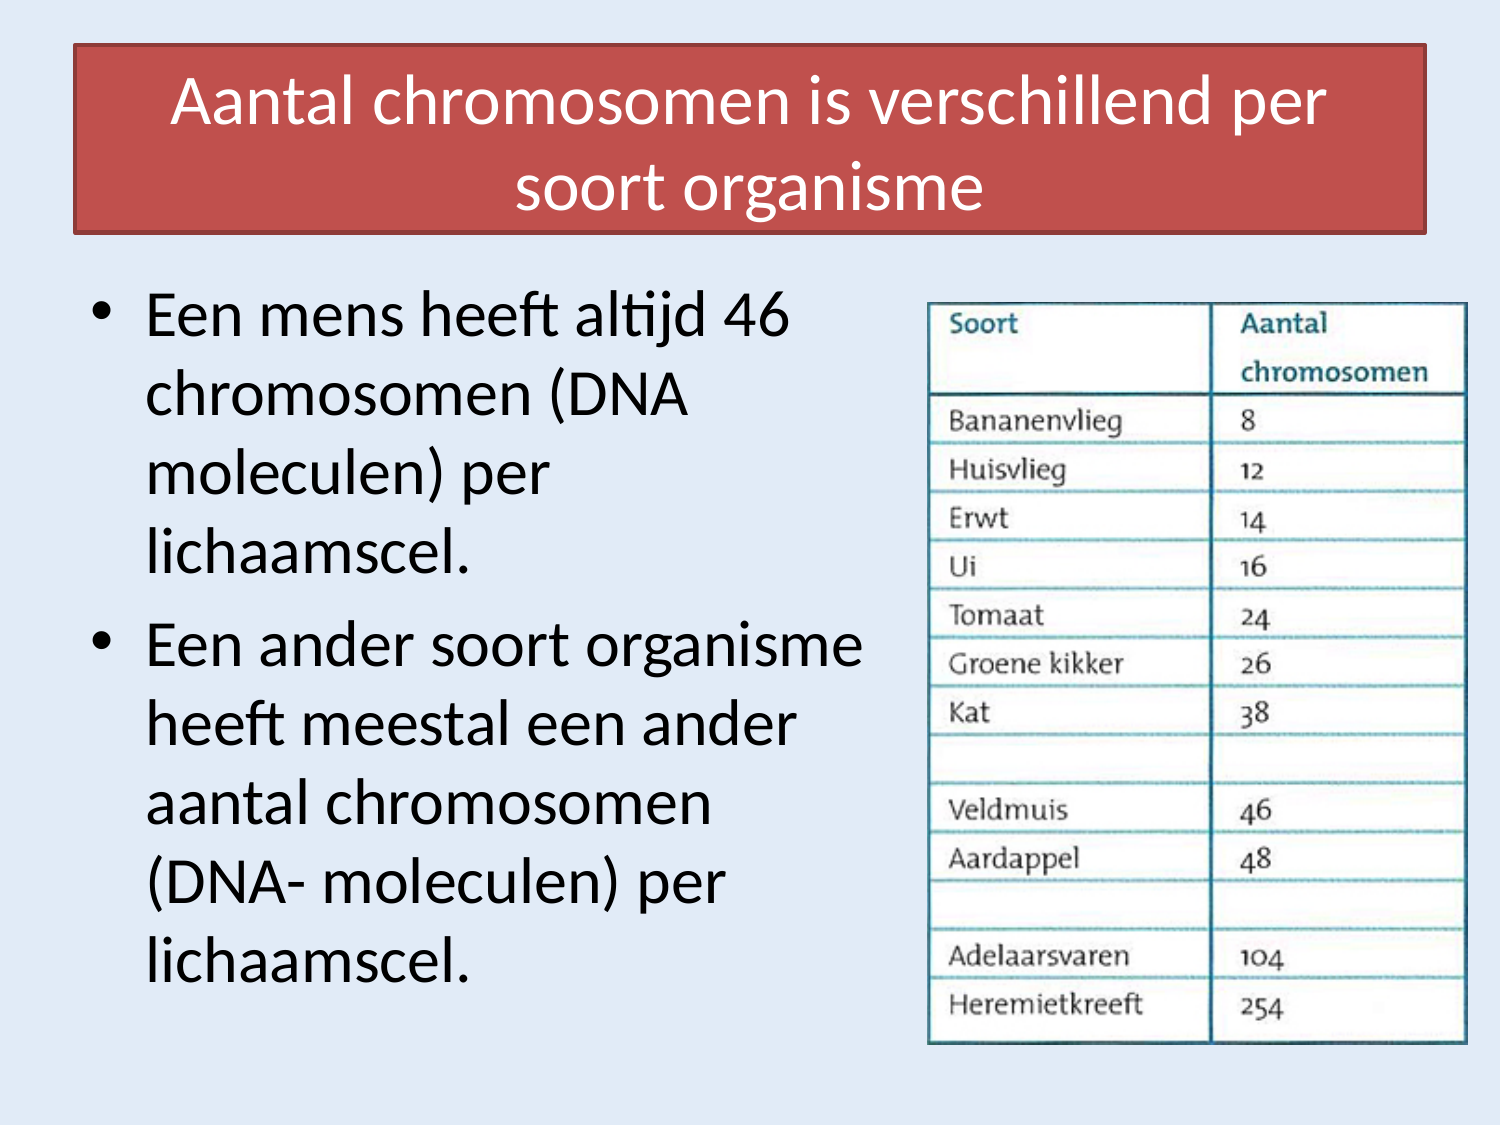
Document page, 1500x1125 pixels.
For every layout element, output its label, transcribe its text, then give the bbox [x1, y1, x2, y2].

picture [926, 302, 1468, 1046]
list Een mens heeft altijd 46 chromosomen (DNA moleculen) per lichaamscel. Een ander soort organisme heeft meestal een ander aantal chromosomen (DNA- moleculen) per lichaamscel. [75, 262, 892, 1005]
title Aantal chromosomen is verschillend per soort organisme [73, 43, 1427, 235]
